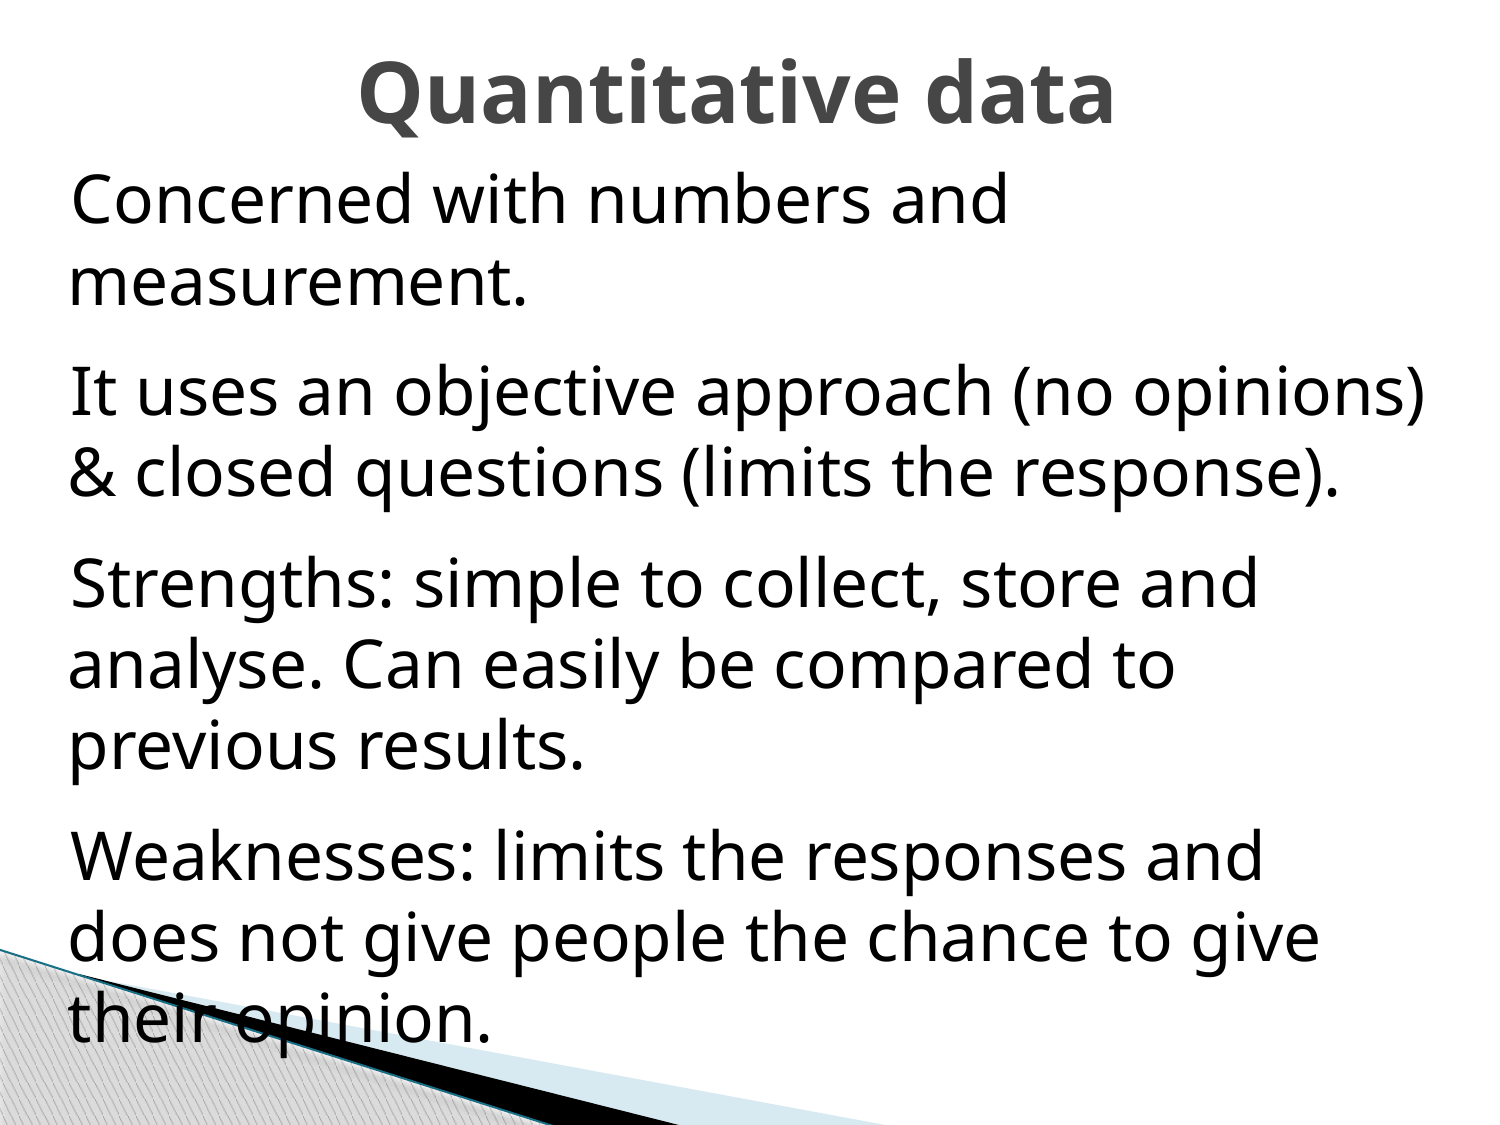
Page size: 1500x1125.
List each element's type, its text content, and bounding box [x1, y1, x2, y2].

list Concerned with numbers and measurement. It uses an objective approach (no opinions) & closed questions (limits the response). Strengths: simple to collect, store and analyse. Can easily be compared to previous results. Weaknesses: limits the responses and does not give people the chance to give their opinion. [53, 149, 1447, 1083]
title Quantitative data [100, 0, 1376, 183]
